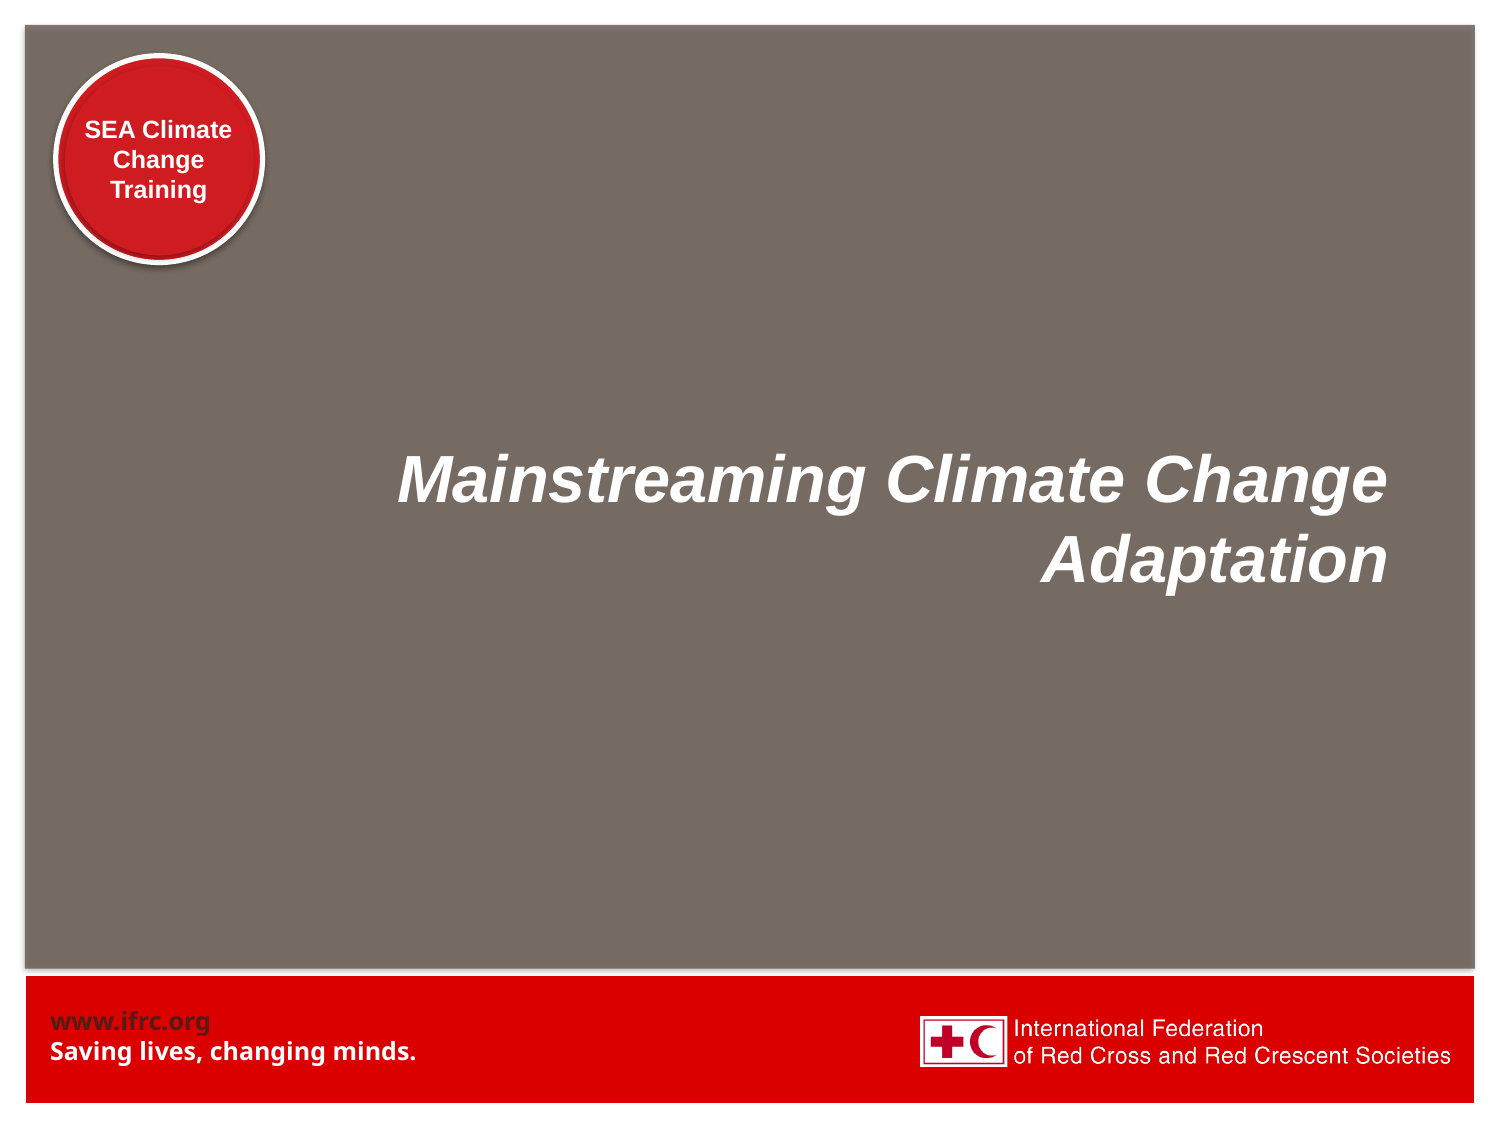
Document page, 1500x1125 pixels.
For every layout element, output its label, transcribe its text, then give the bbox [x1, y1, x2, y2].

title Mainstreaming Climate Change Adaptation [85, 462, 1405, 569]
picture [920, 1016, 1450, 1067]
